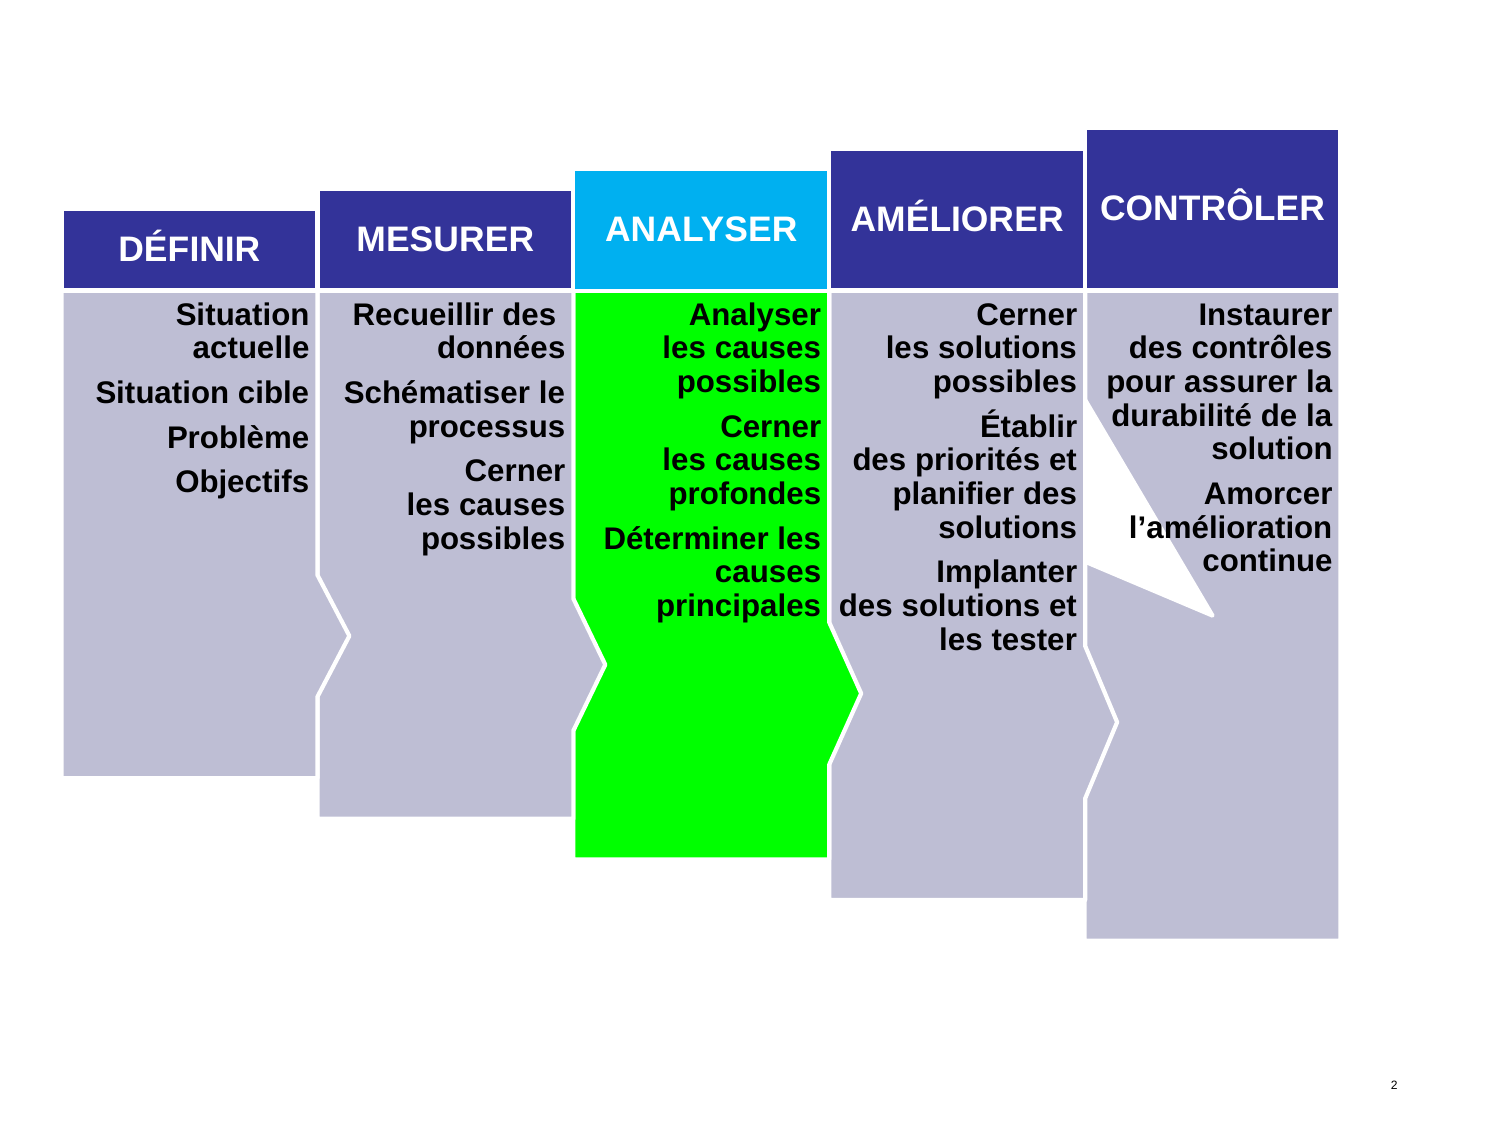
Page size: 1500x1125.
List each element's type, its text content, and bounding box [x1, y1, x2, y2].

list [0, 127, 1500, 941]
slide_number 2 [1099, 1024, 1413, 1101]
